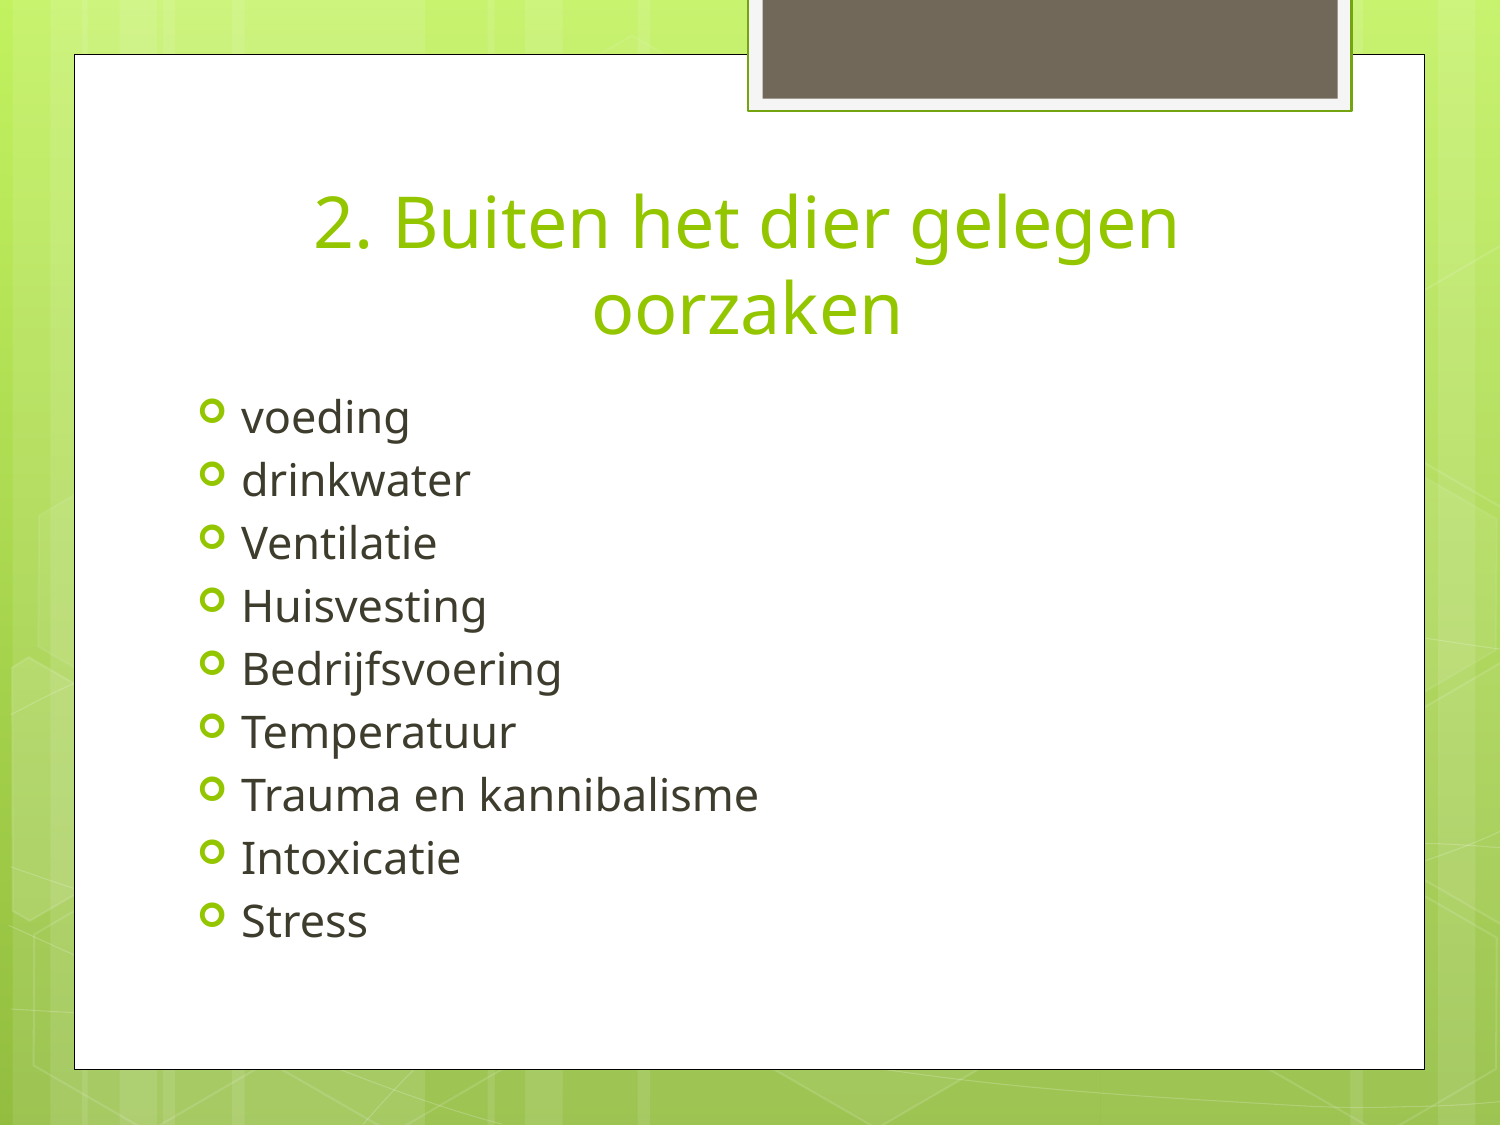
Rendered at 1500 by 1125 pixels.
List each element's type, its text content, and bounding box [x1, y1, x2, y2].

title 2. Buiten het dier gelegen oorzaken [171, 168, 1324, 357]
list voeding drinkwater Ventilatie Huisvesting Bedrijfsvoering Temperatuur Trauma en kannibalisme Intoxicatie Stress [171, 381, 1283, 957]
